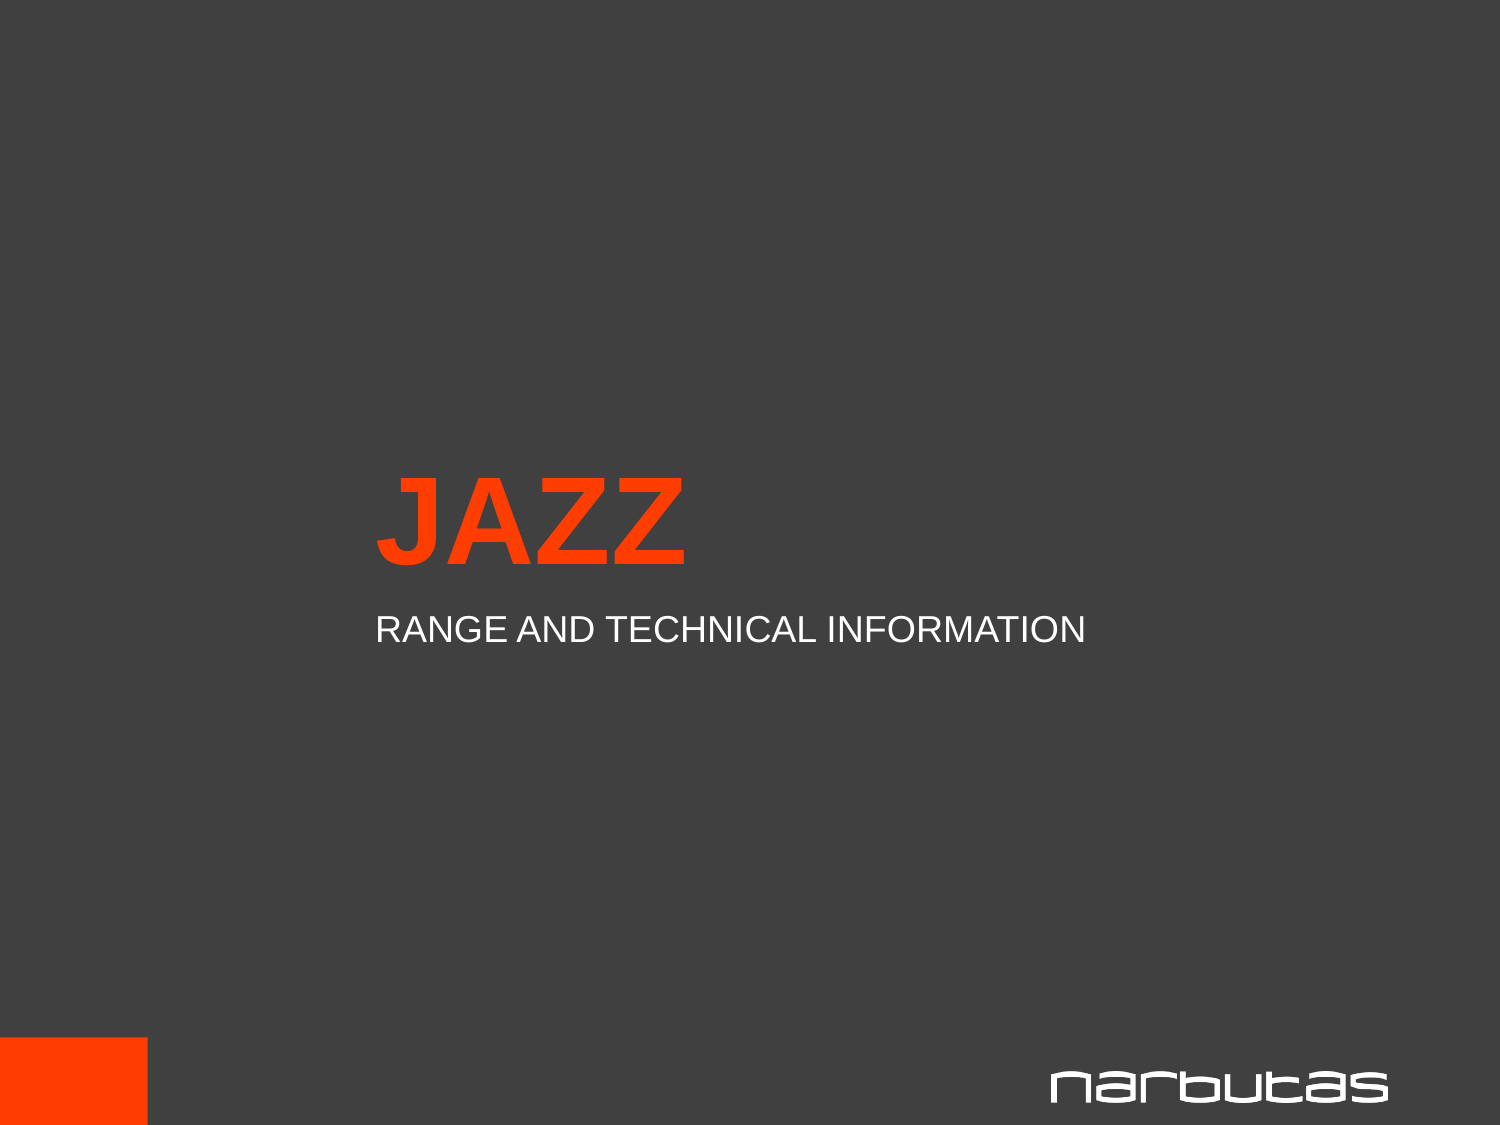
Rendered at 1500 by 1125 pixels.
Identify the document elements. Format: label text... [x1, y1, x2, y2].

list RANGE AND TECHNICAL INFORMATION [360, 597, 1247, 705]
text_box JAZZ [360, 432, 703, 598]
picture [1051, 1071, 1388, 1103]
